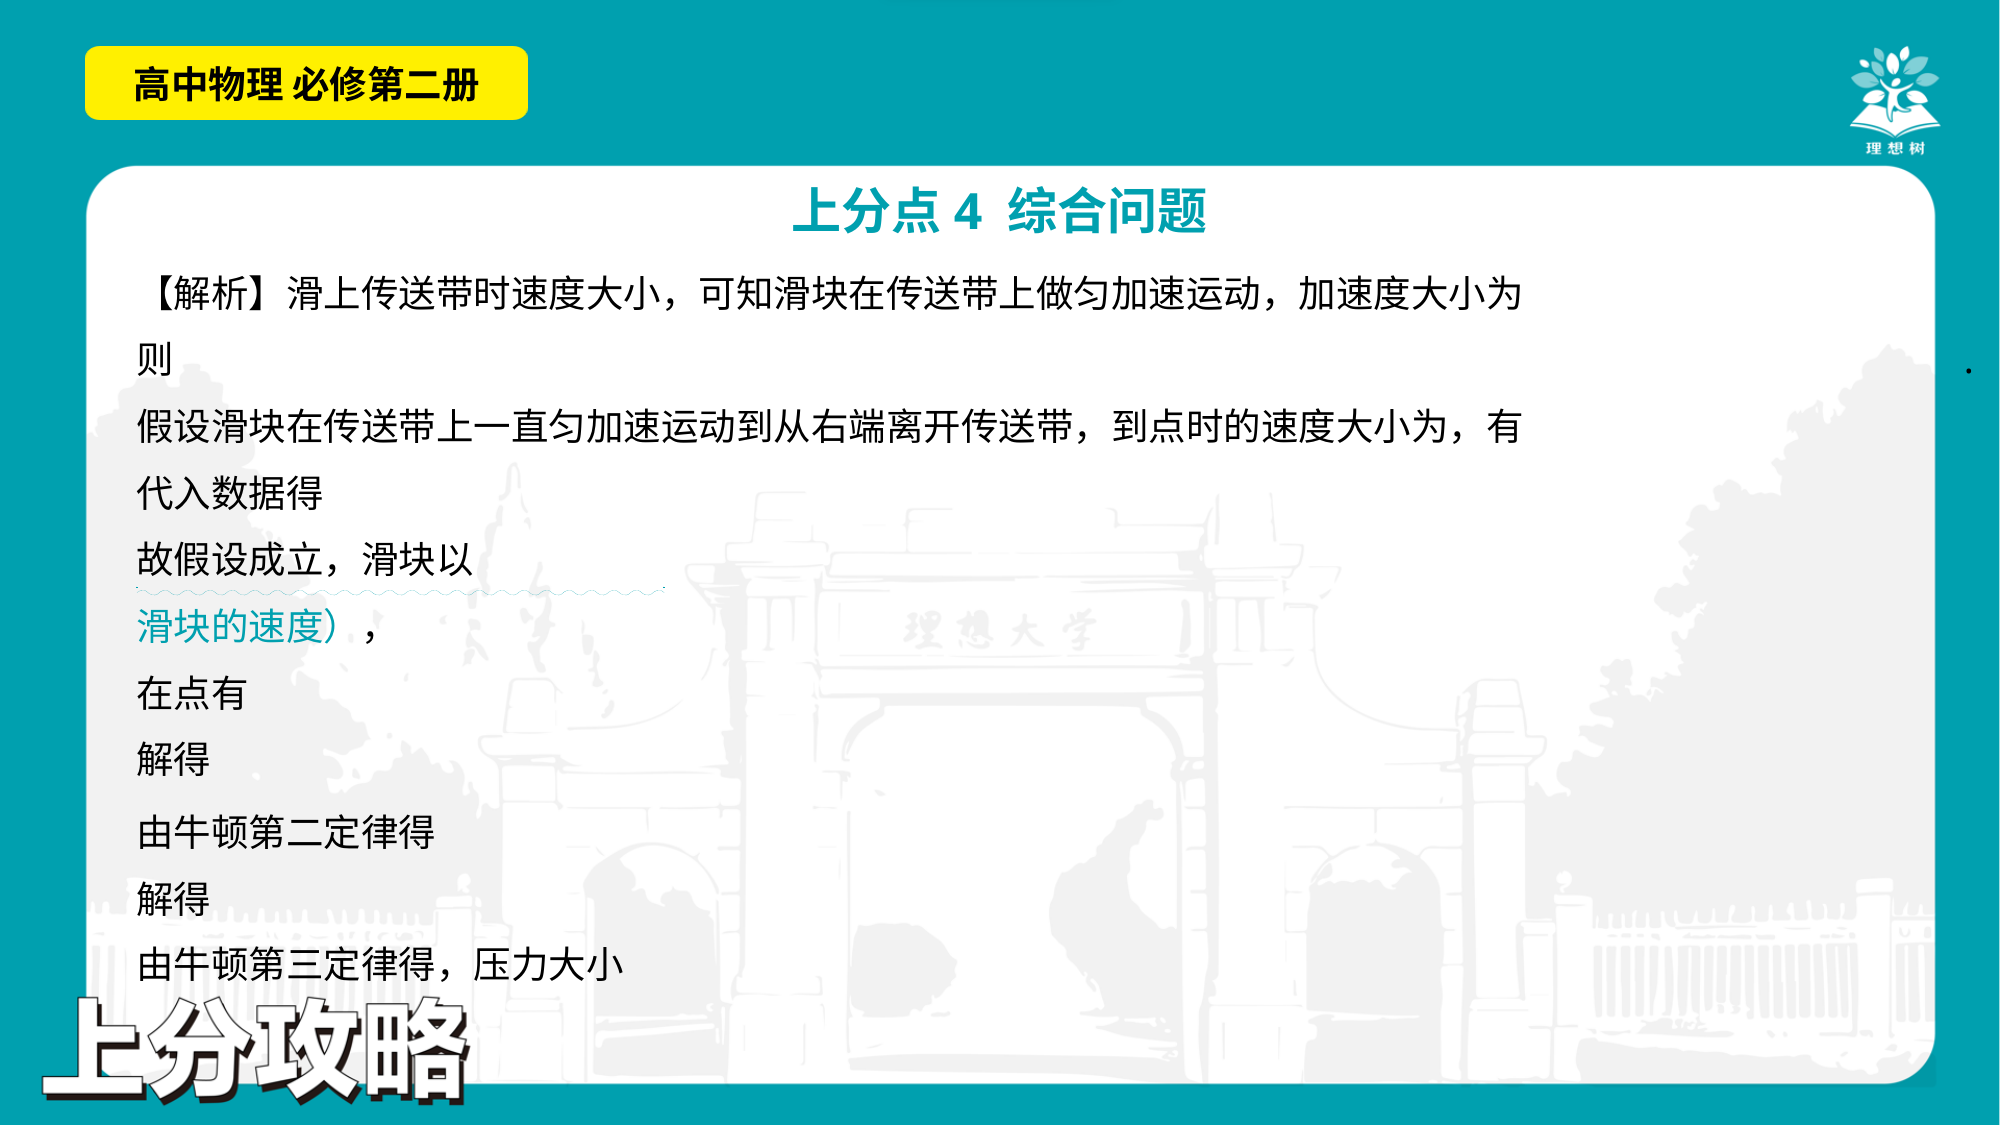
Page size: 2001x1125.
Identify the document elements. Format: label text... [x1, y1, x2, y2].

text_box . . [135, 520, 1134, 589]
picture [0, 0, 2000, 1125]
